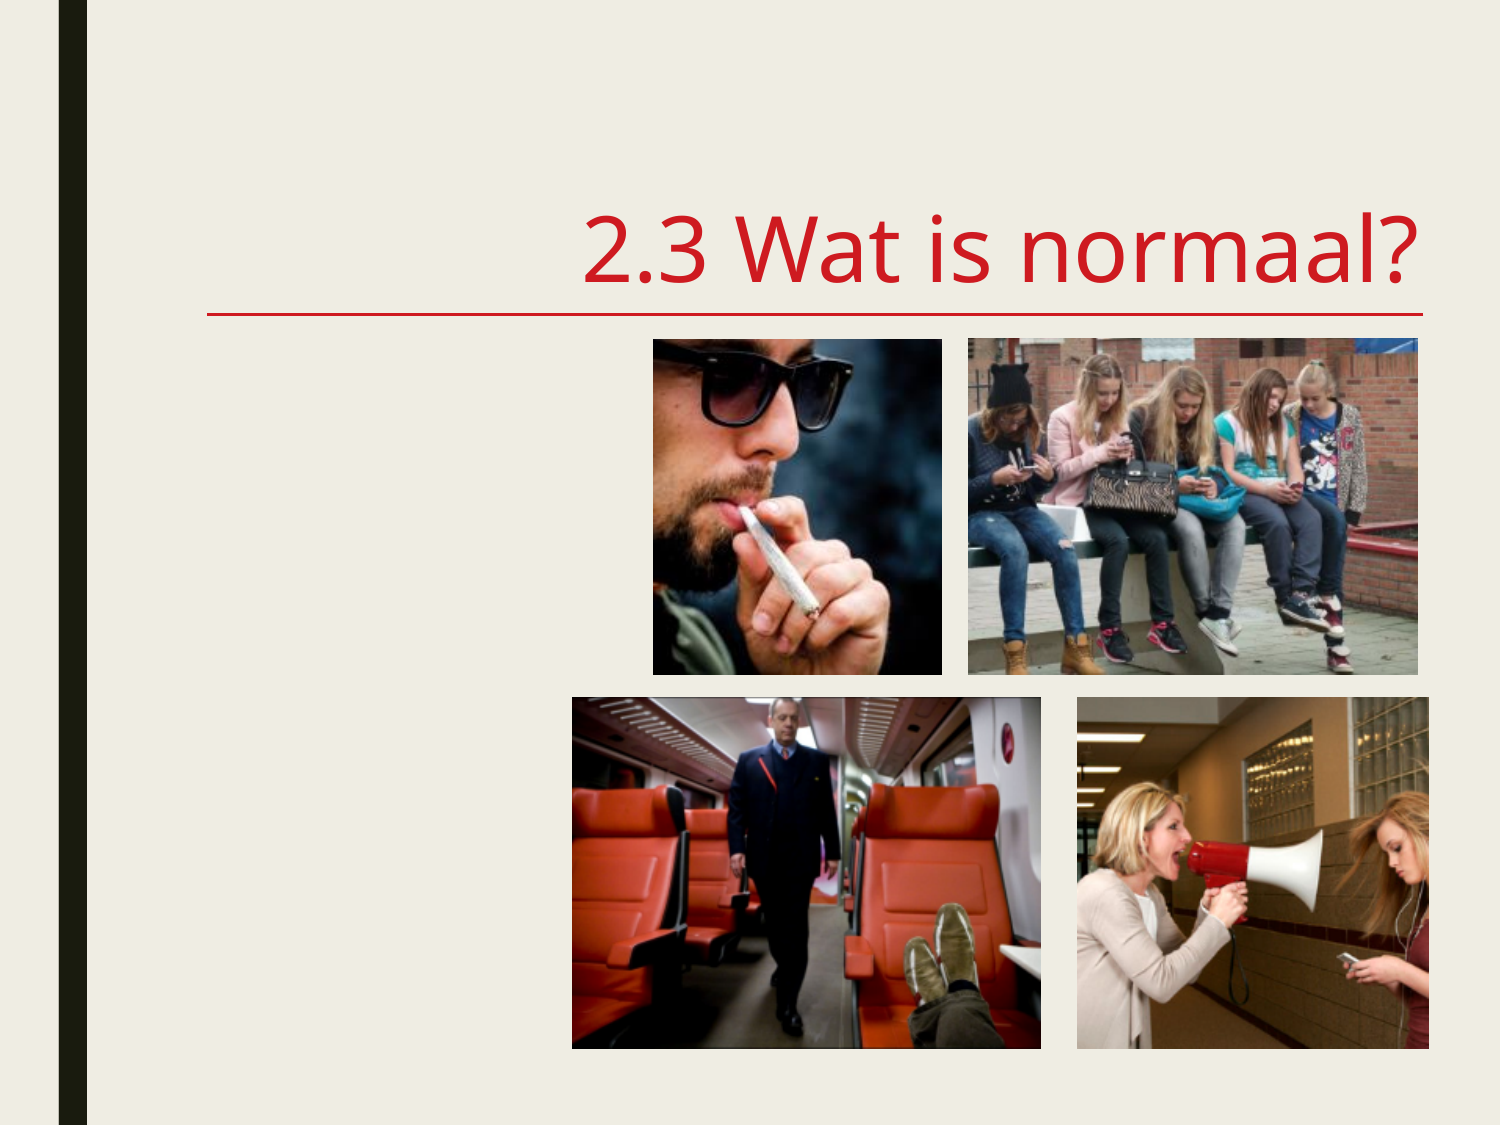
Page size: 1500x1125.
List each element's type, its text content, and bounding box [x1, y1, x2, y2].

picture [968, 338, 1418, 675]
title 2.3 Wat is normaal? [123, 196, 1436, 339]
picture [572, 697, 1041, 1049]
picture [653, 339, 942, 675]
picture [1076, 697, 1429, 1049]
